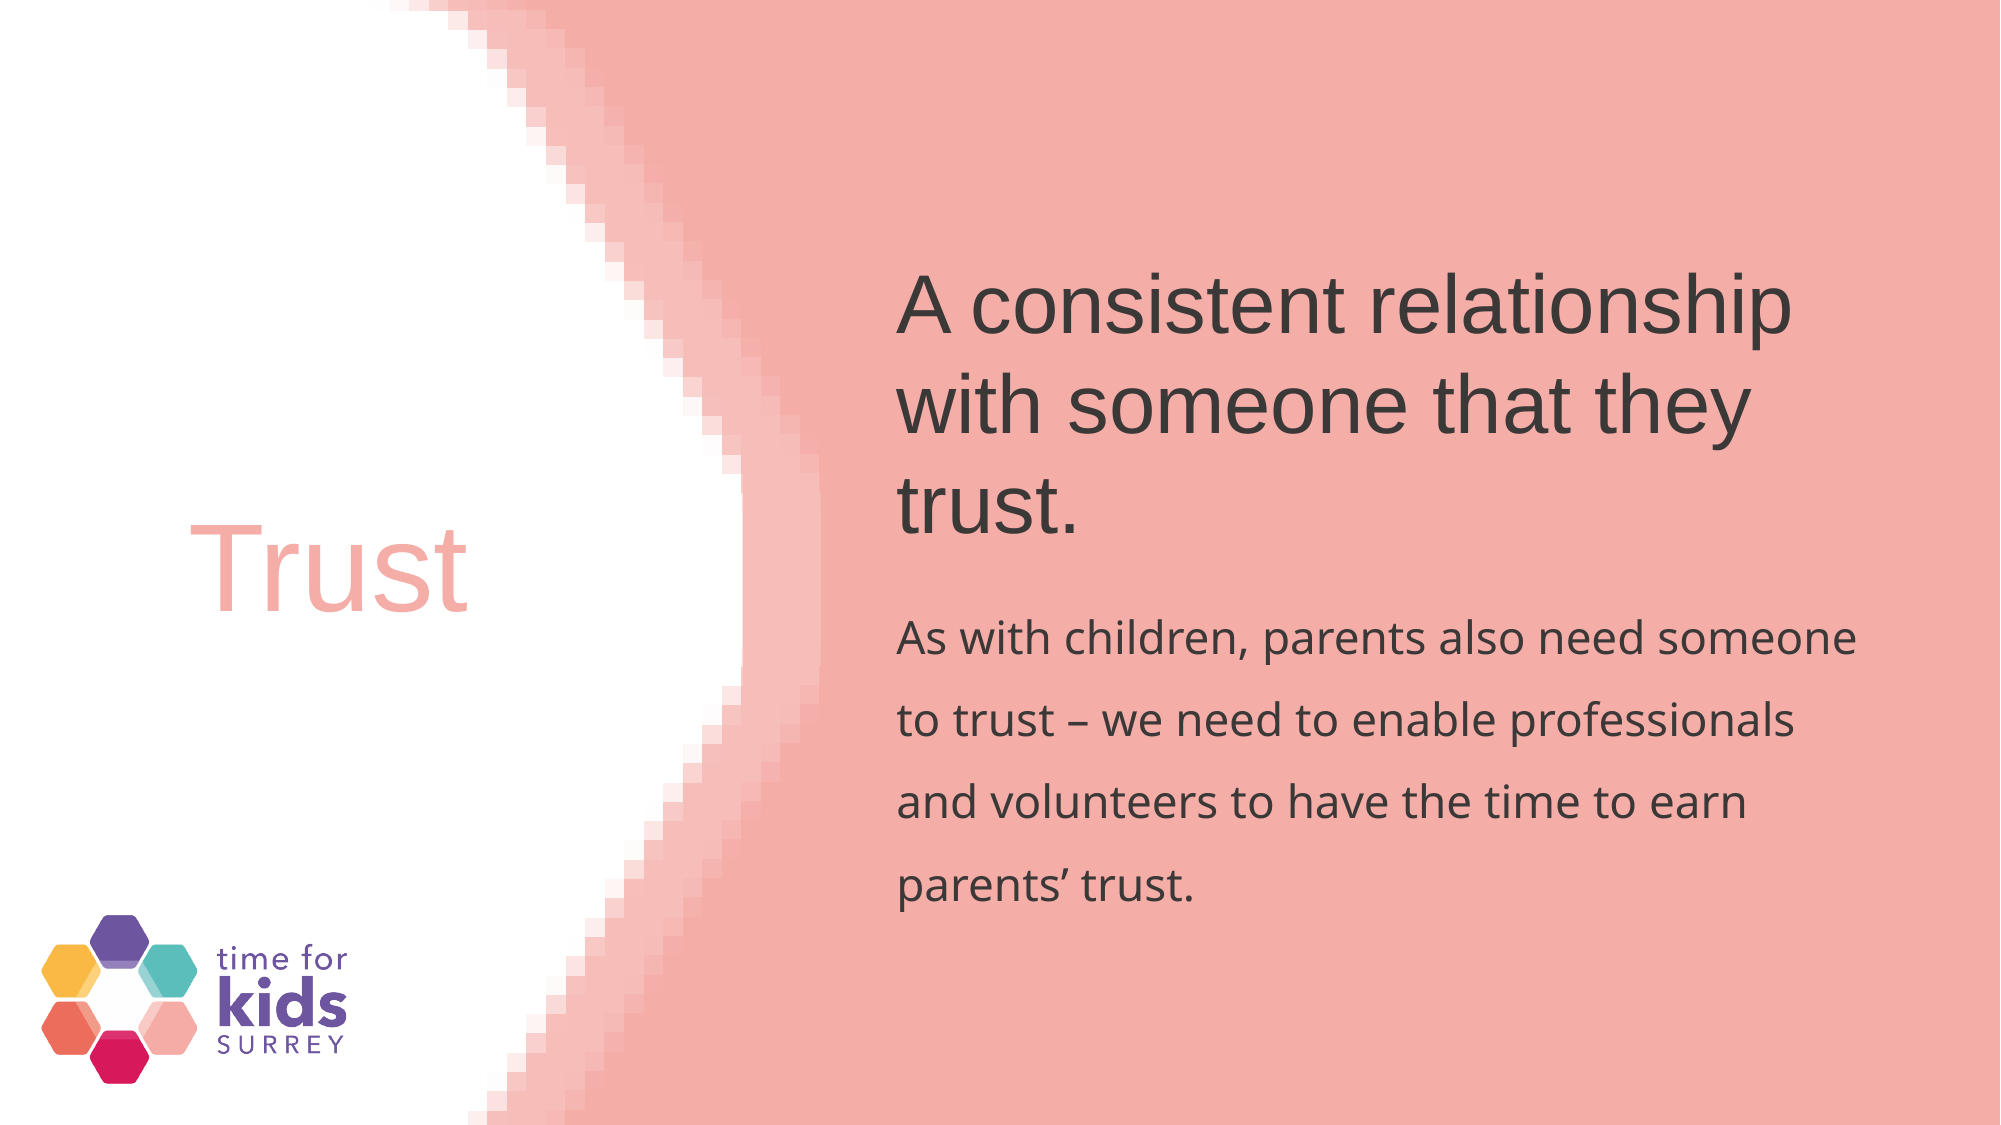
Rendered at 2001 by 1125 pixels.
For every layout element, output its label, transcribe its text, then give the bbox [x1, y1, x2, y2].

picture [0, 0, 822, 1125]
text_box A consistent relationship with someone that they trust. [881, 243, 1874, 558]
text_box As with children, parents also need someone to trust – we need to enable professionals and volunteers to have the time to earn parents’ trust. [881, 573, 1903, 918]
